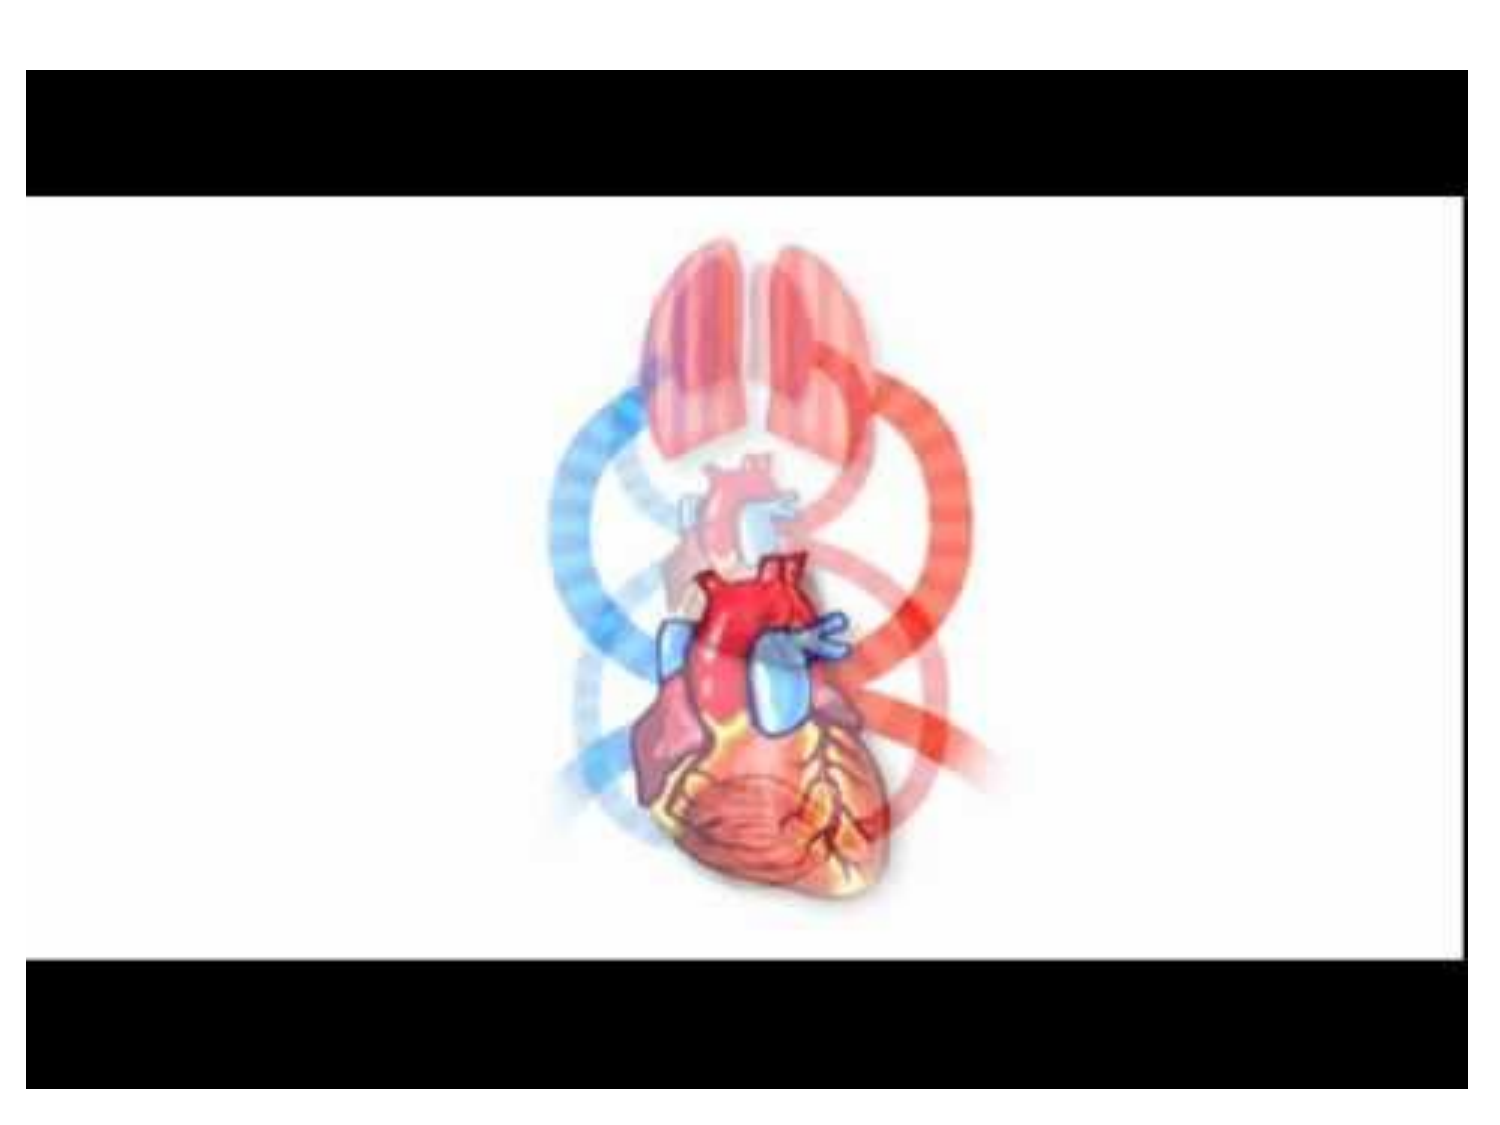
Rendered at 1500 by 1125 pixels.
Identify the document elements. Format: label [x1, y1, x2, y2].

list [25, 69, 1469, 1090]
